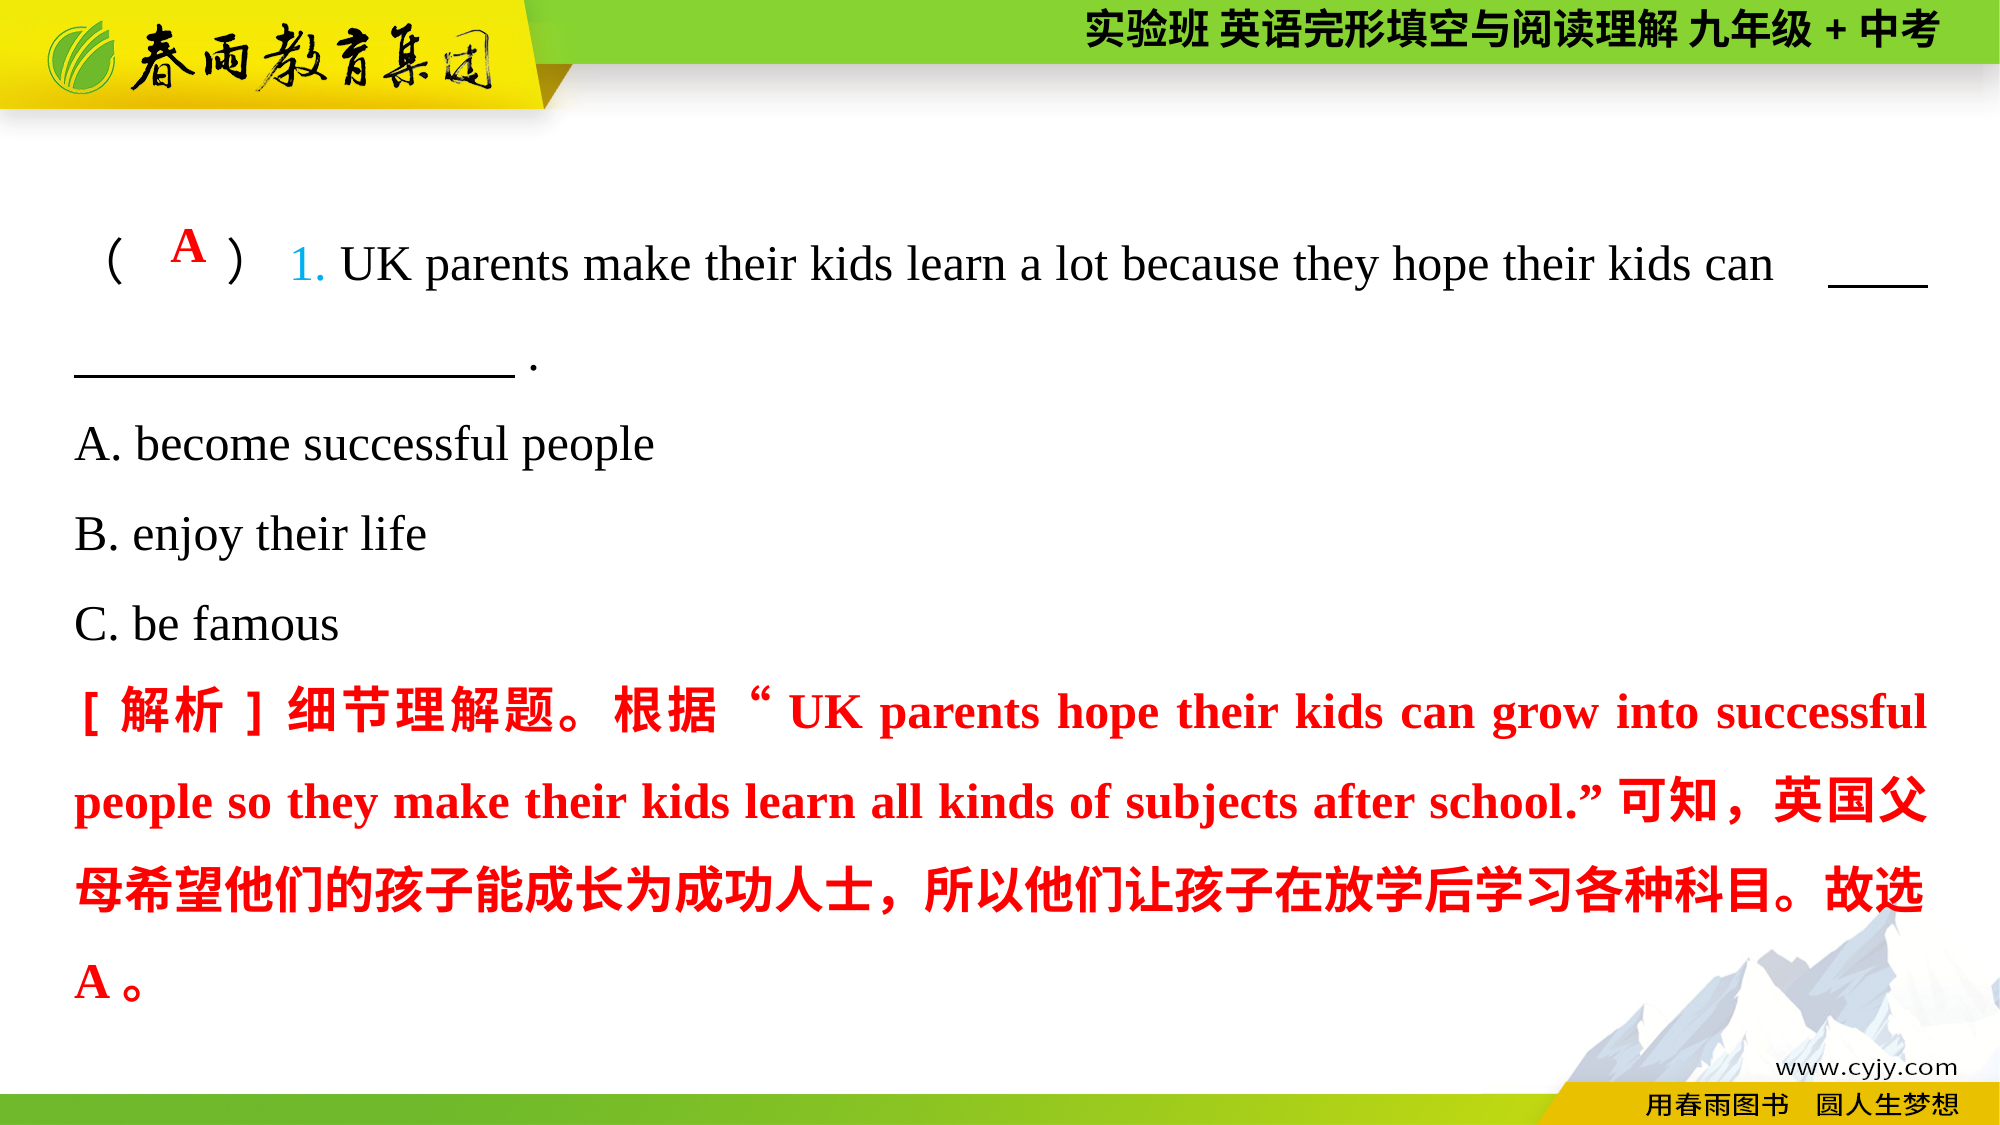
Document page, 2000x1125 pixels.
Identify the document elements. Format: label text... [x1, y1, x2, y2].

text_box [解析]细节理解题。根据“UK parents hope their kids can grow into successful people so they make their kids learn all kinds of subjects after school.”可知，英国父母希望他们的孩子能成长为成功人士，所以他们让孩子在放学后学习各种科目。故选A。 [59, 640, 1944, 1016]
list （ ）1. UK parents make their kids learn a lot because they hope their kids can . A. become successful people B. enjoy their life C. be famous [59, 193, 1944, 640]
picture [0, 0, 2000, 1125]
text_box A [155, 204, 222, 280]
